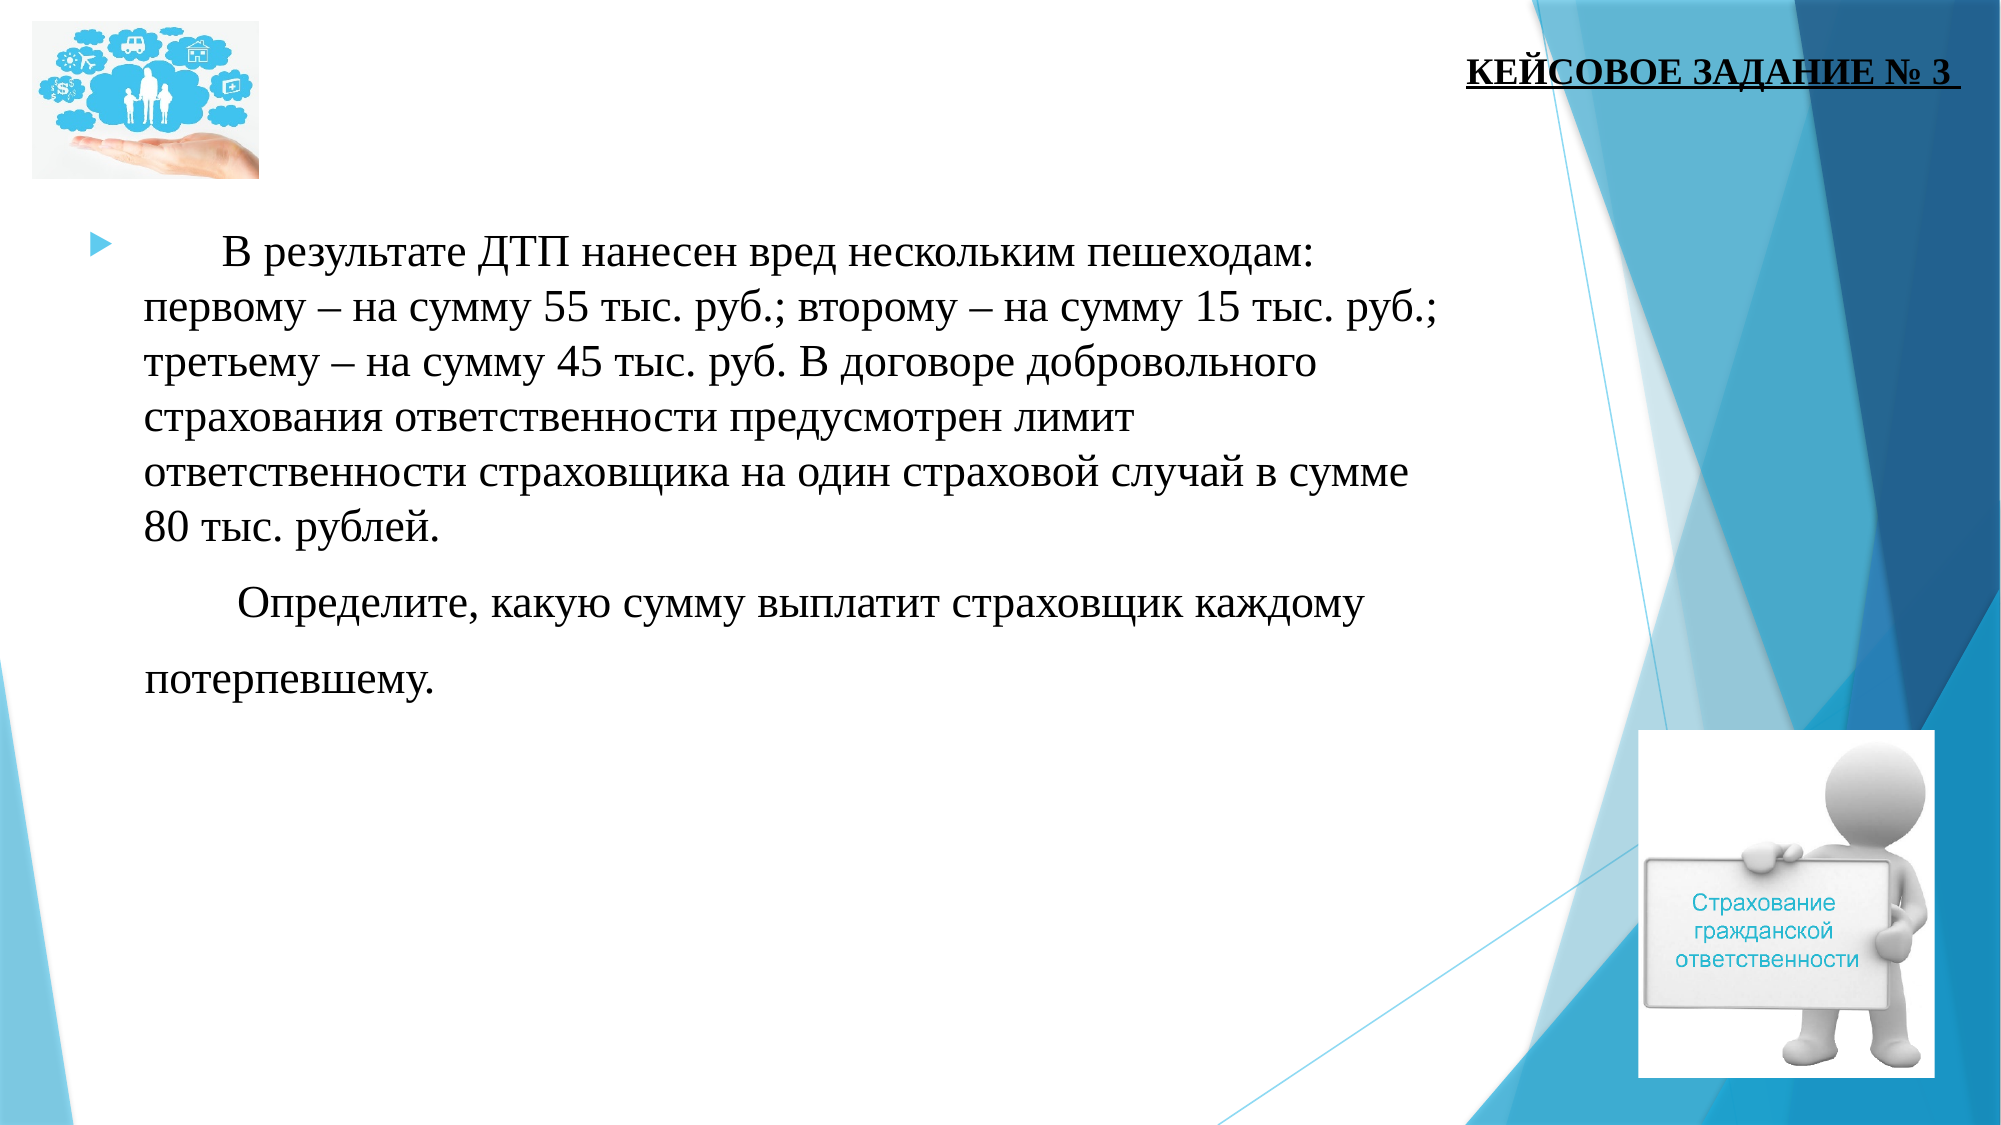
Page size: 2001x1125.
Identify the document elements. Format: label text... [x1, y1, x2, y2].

text_box КЕЙСОВОЕ ЗАДАНИЕ № 3 [1451, 36, 1976, 100]
picture [31, 20, 260, 180]
picture [1637, 729, 1936, 1078]
list В результате ДТП нанесен вред нескольким пешеходам: первому – на сумму 55 тыс. руб.; второму – на сумму 15 тыс. руб.; третьему – на сумму 45 тыс. руб. В договоре добровольного страхования ответственности предусмотрен лимит ответственности страховщика на один страховой случай в сумме 80 тыс. рублей. Определите, какую сумму выплатит страховщик каждому потерпевшему. [72, 213, 1483, 851]
